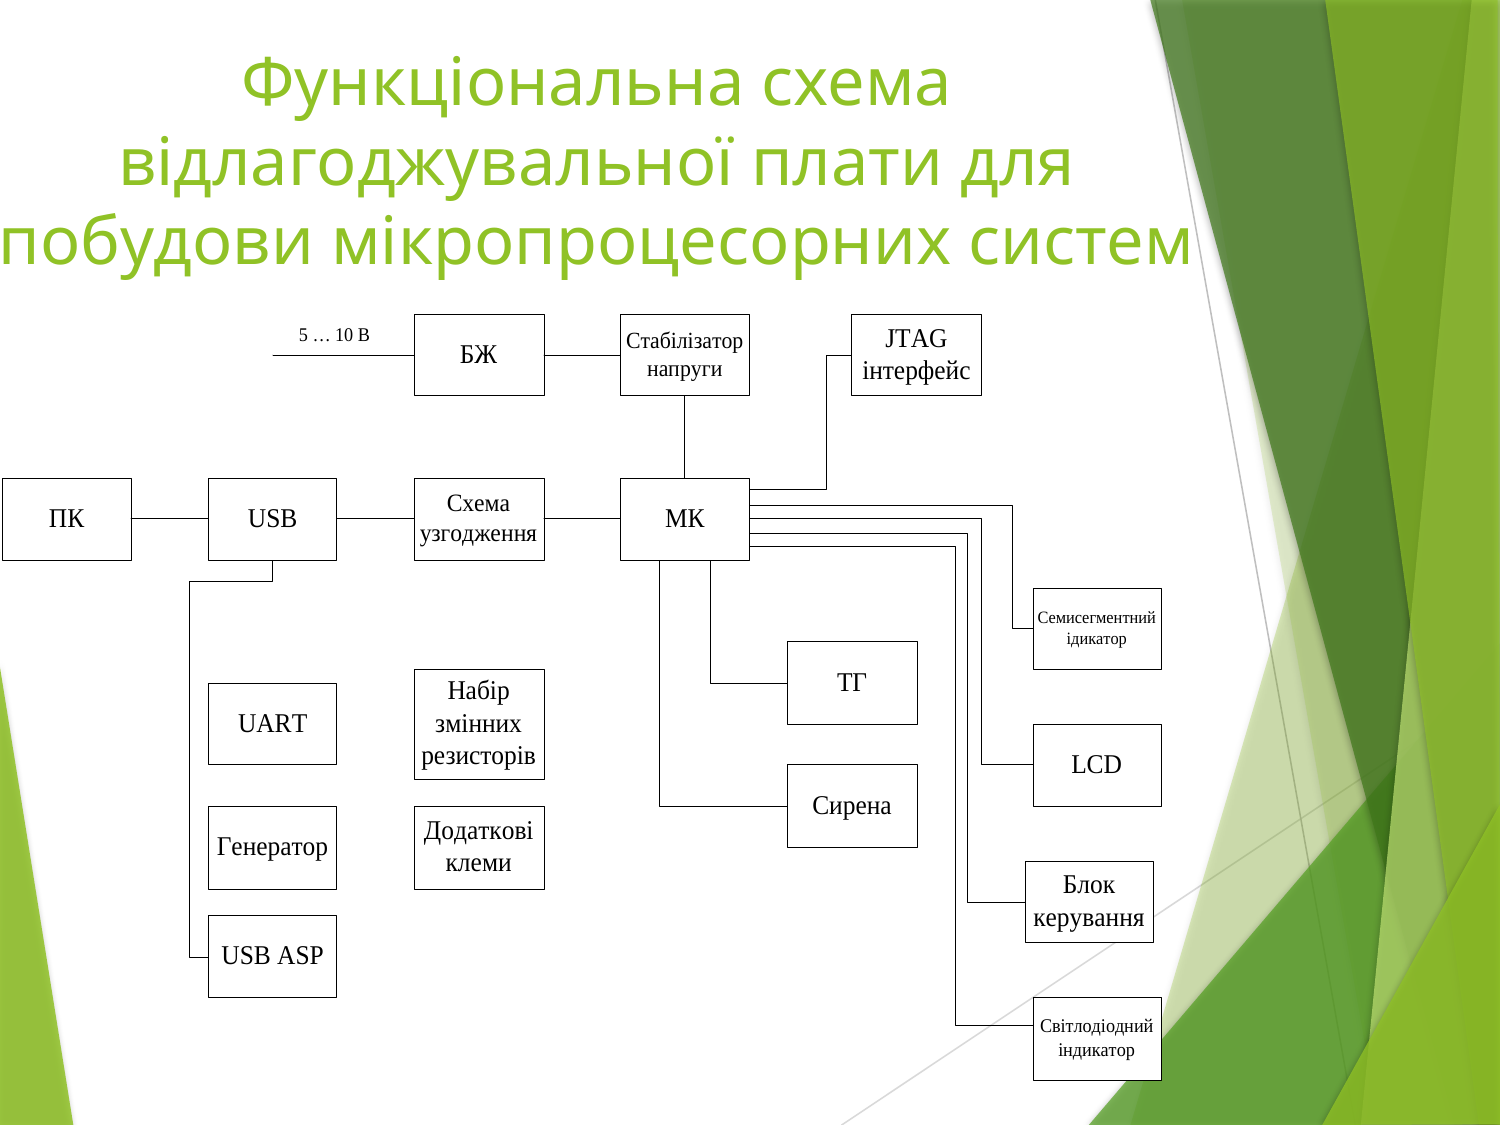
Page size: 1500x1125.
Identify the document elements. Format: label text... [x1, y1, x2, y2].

picture [0, 311, 1164, 1083]
title Функціональна схема відлагоджувальної плати для побудови мікропроцесорних систем [0, 30, 1213, 219]
